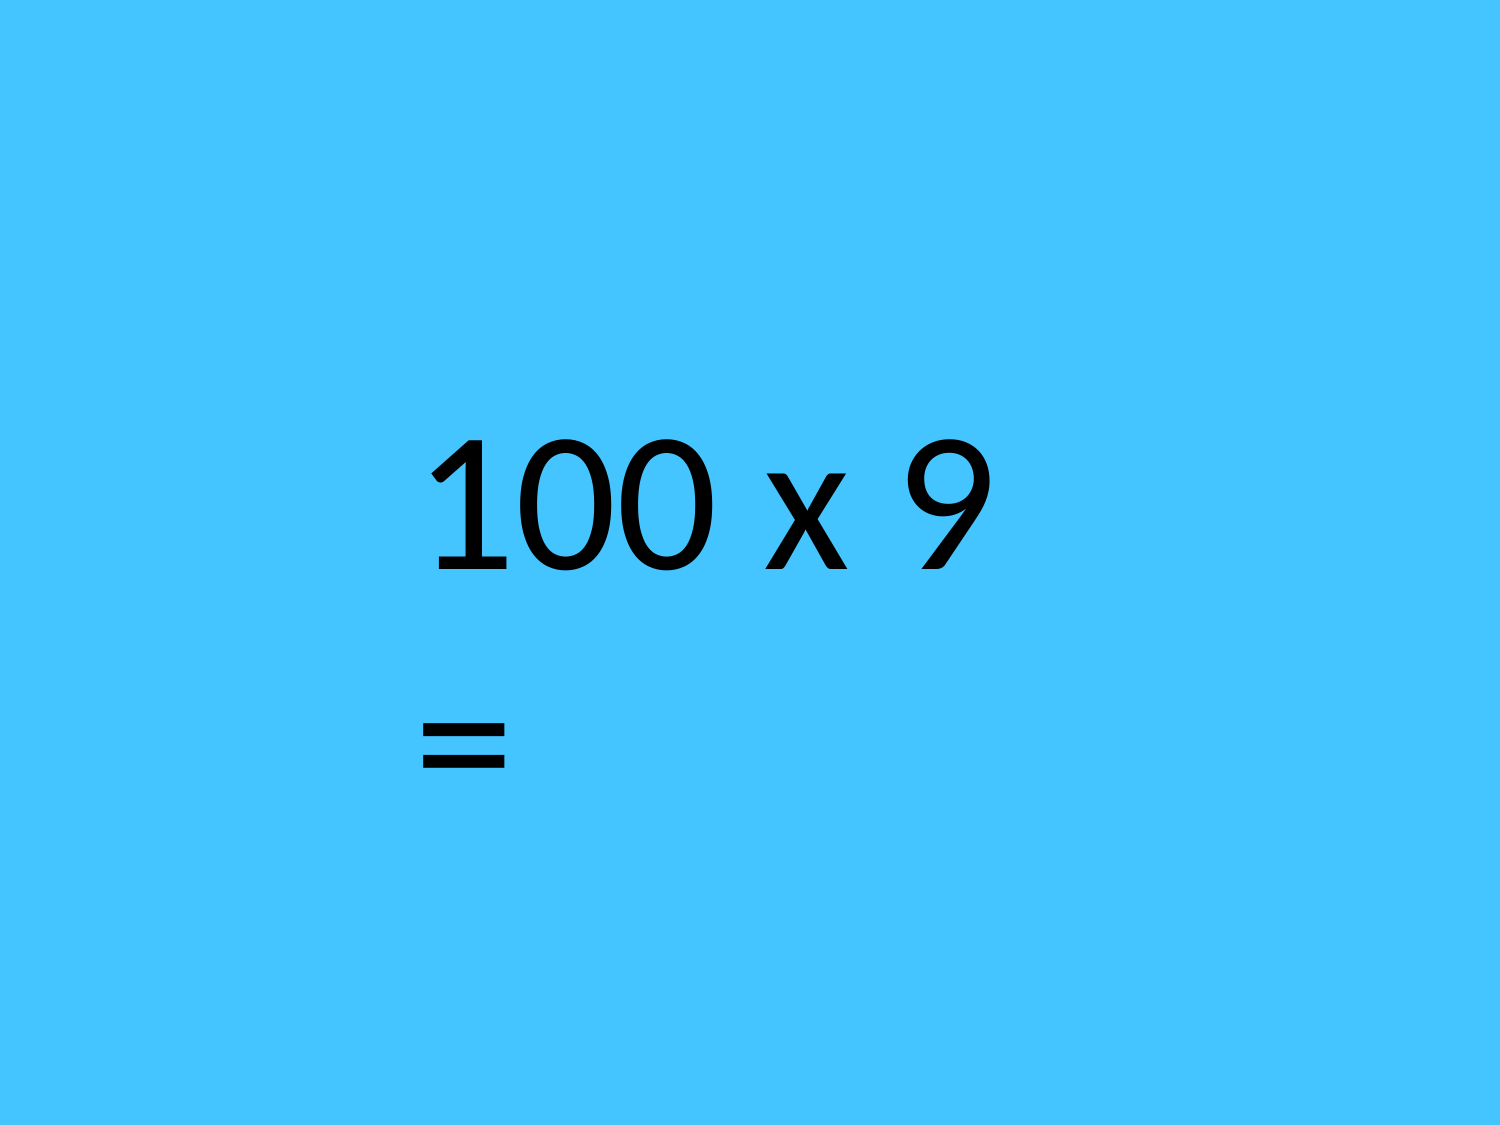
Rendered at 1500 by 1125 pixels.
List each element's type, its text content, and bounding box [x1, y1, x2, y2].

text_box 100 x 9 = [399, 362, 1063, 858]
